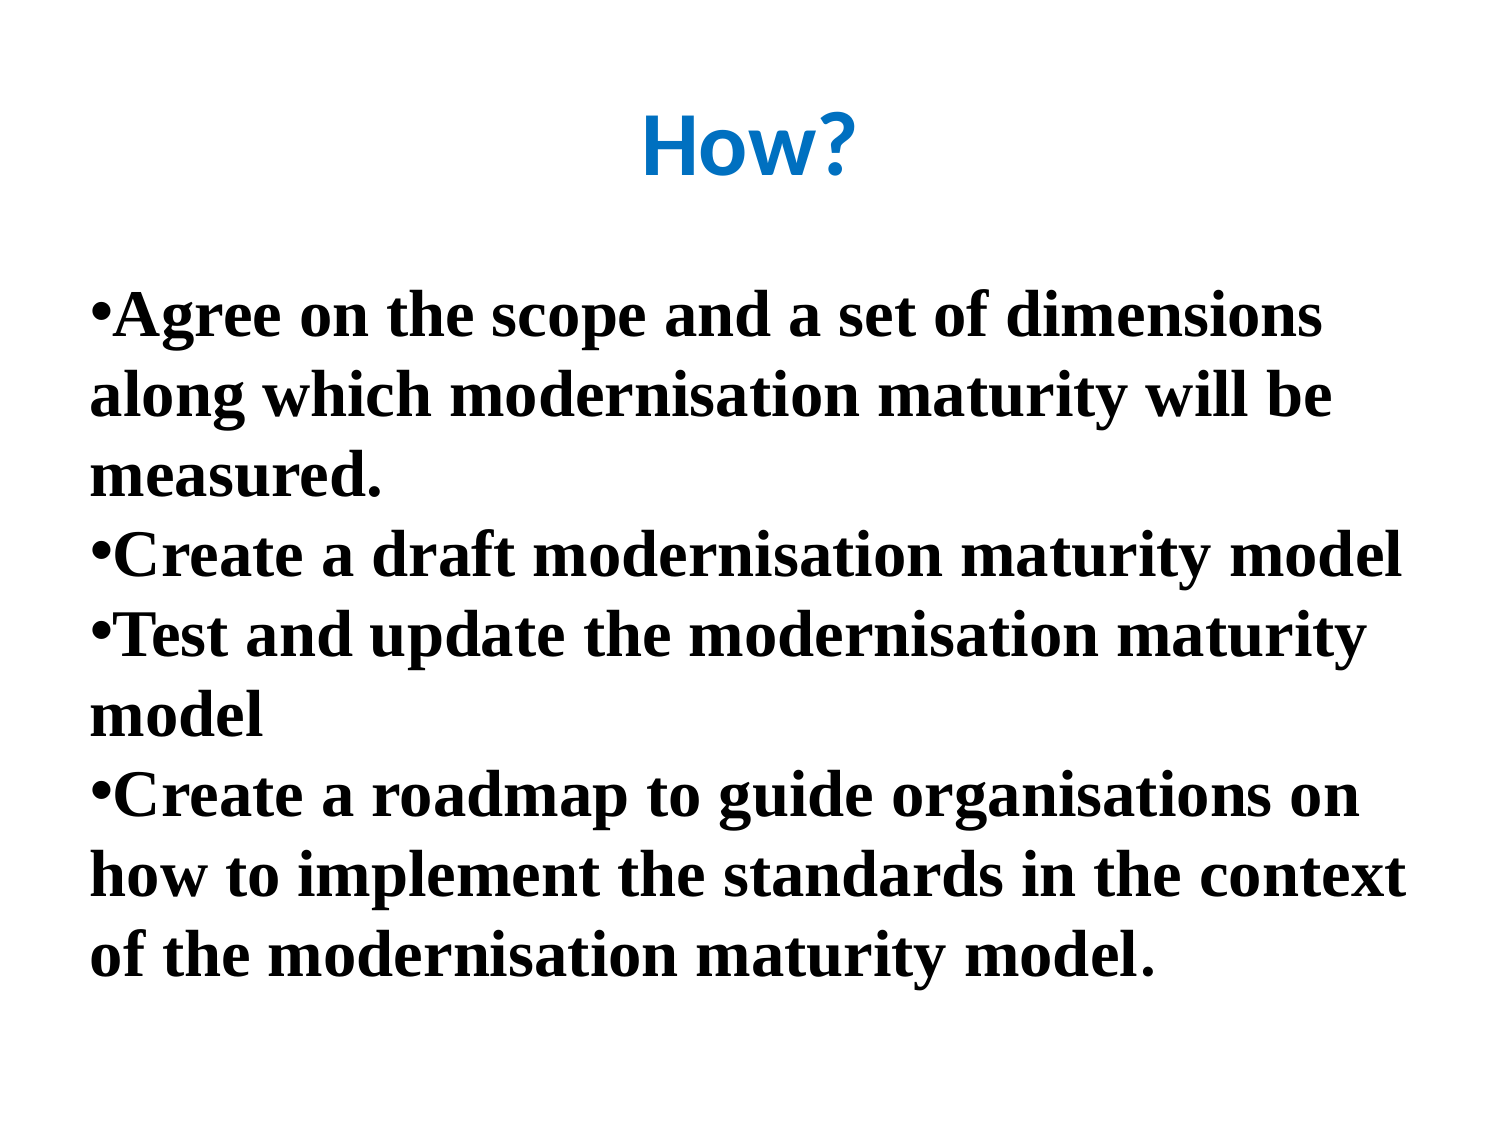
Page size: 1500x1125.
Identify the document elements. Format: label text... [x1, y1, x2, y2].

text_box Agree on the scope and a set of dimensions along which modernisation maturity will be measured. Create a draft modernisation maturity model Test and update the modernisation maturity model Create a roadmap to guide organisations on how to implement the standards in the context of the modernisation maturity model. [75, 262, 1425, 1005]
text_box How? [75, 45, 1425, 233]
